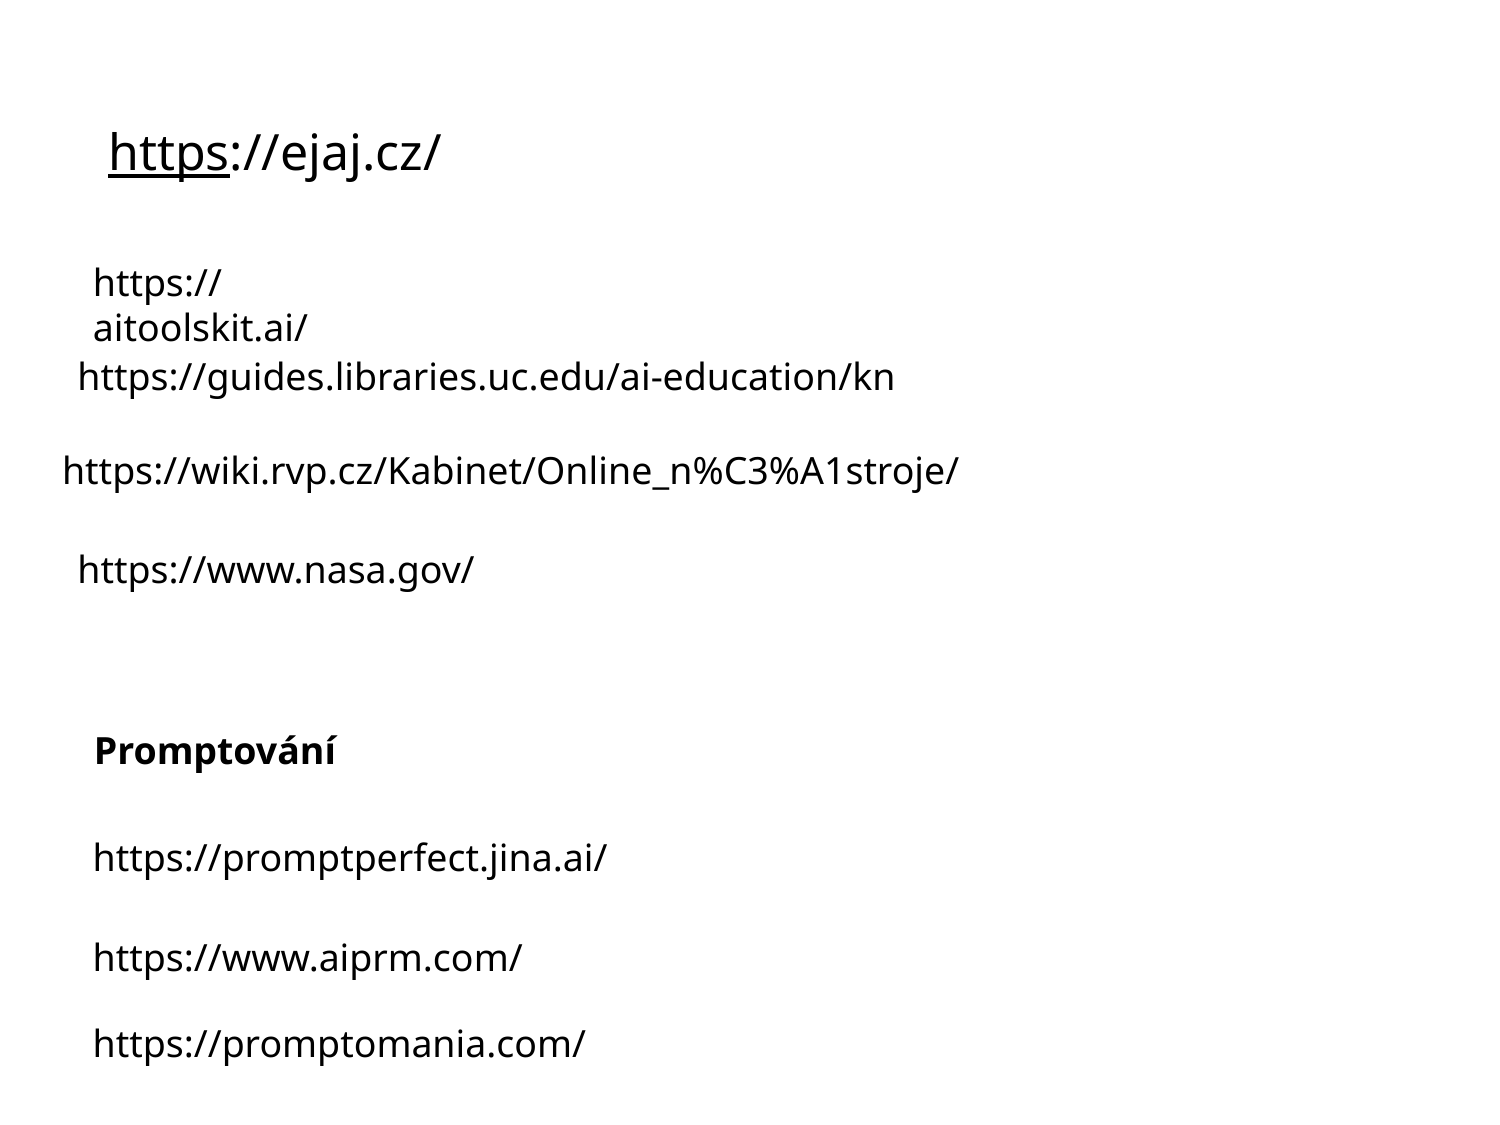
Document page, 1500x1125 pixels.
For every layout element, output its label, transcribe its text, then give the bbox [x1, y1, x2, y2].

text_box https://guides.libraries.uc.edu/ai-education/kn [62, 345, 962, 406]
text_box https://aitoolskit.ai/ [78, 252, 438, 345]
text_box https://promptperfect.jina.ai/ [78, 827, 828, 887]
text_box https://www.nasa.gov/ [62, 538, 813, 598]
text_box https://www.aiprm.com/ [78, 926, 828, 987]
text_box https://wiki.rvp.cz/Kabinet/Online_n%C3%A1stroje/ [47, 439, 1081, 500]
text_box Promptování [79, 719, 352, 779]
text_box https://promptomania.com/ [78, 1012, 828, 1072]
text_box https://ejaj.cz/ [93, 112, 466, 196]
